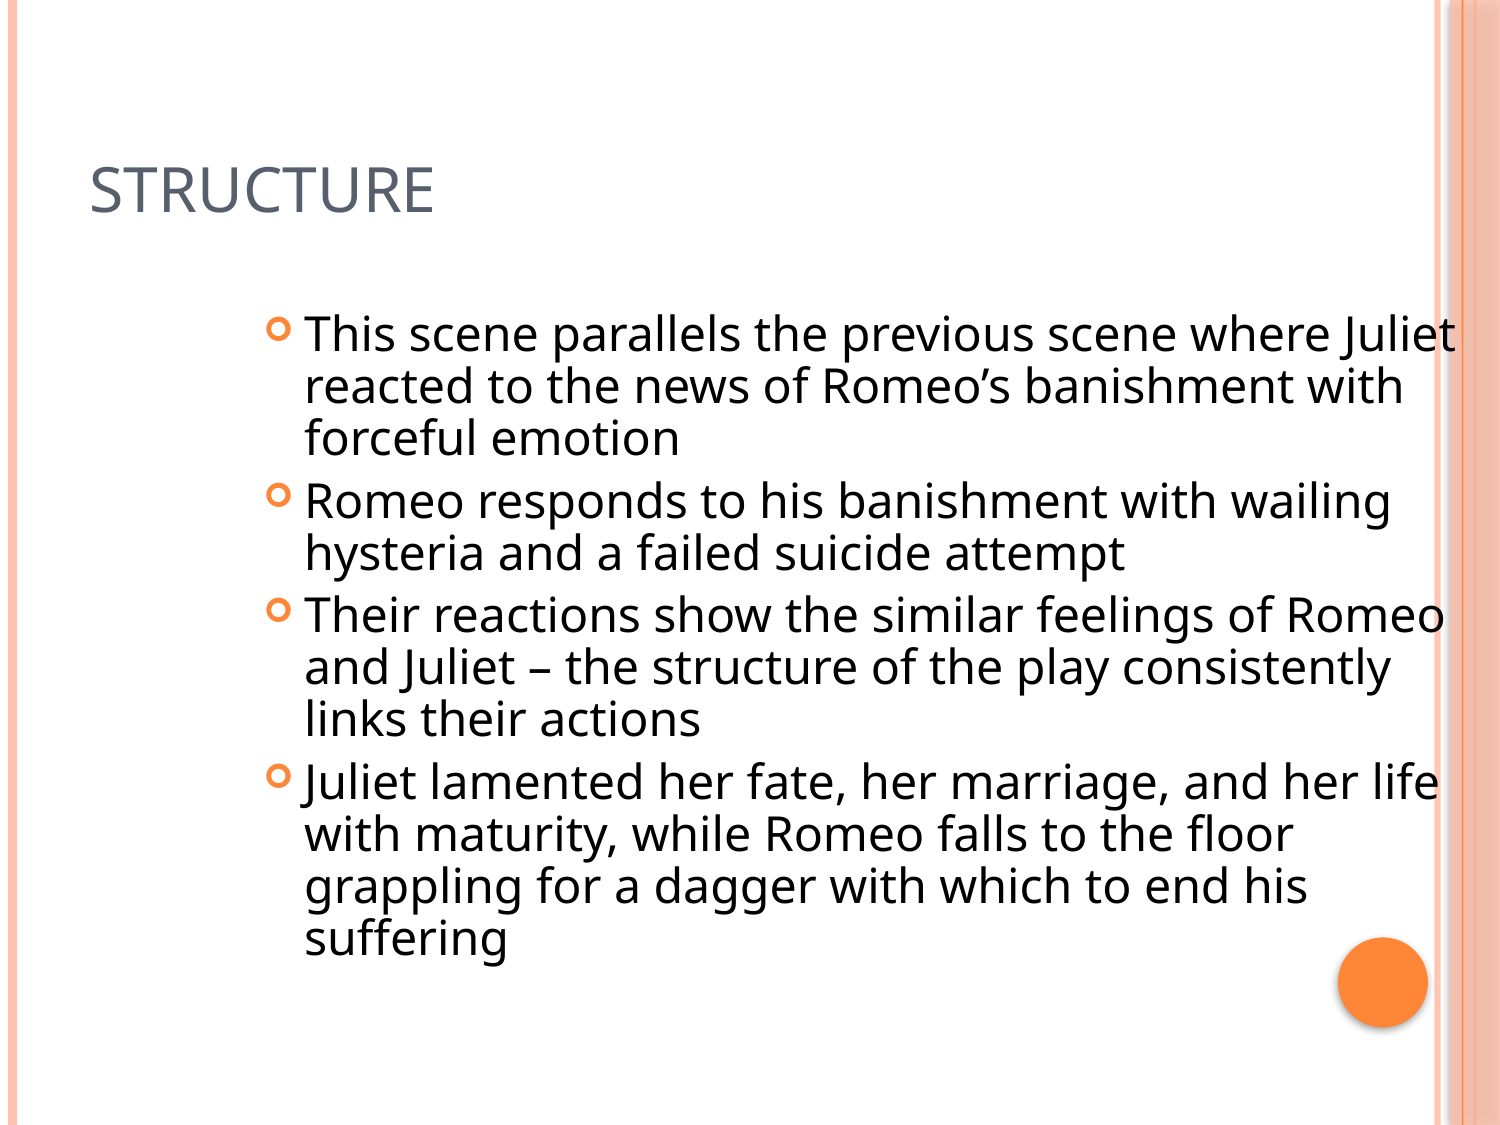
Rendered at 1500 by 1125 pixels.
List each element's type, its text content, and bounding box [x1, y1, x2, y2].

title Structure [75, 45, 1300, 233]
list This scene parallels the previous scene where Juliet reacted to the news of Romeo’s banishment with forceful emotion Romeo responds to his banishment with wailing hysteria and a failed suicide attempt Their reactions show the similar feelings of Romeo and Juliet – the structure of the play consistently links their actions Juliet lamented her fate, her marriage, and her life with maturity, while Romeo falls to the floor grappling for a dagger with which to end his suffering [248, 302, 1500, 978]
